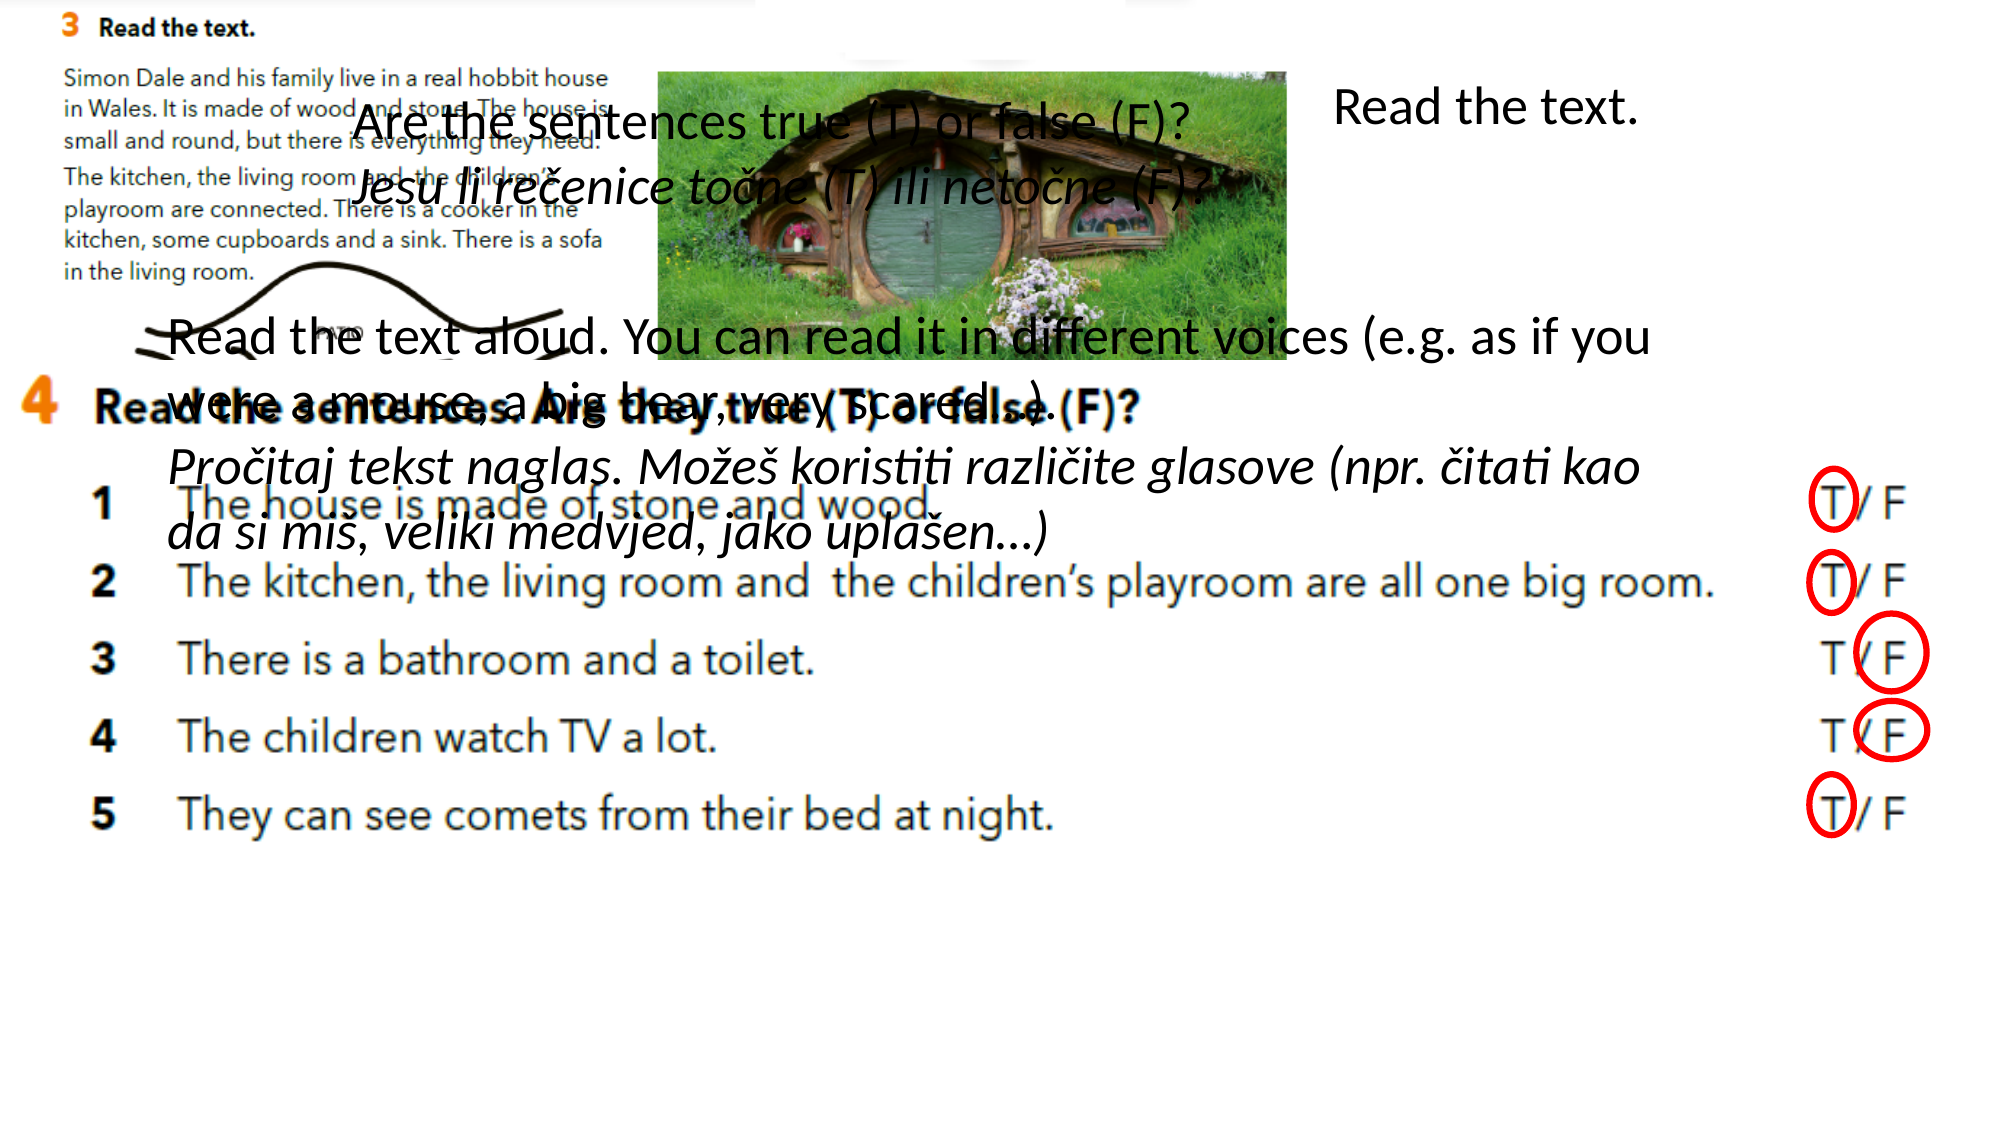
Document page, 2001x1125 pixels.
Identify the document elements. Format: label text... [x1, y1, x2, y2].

text_box Read the text aloud. You can read it in different voices (e.g. as if you were a mouse, a big bear, very scared…). Pročitaj tekst naglas. Možeš koristiti različite glasove (npr. čitati kao da si miš, veliki medvjed, jako uplašen…) [1319, 293, 1725, 360]
text_box Are the sentences true (T) or false (F)? Jesu li rečenice točne (T) ili netočne (F)? [1319, 77, 1606, 223]
picture [0, 0, 1944, 866]
text_box Read the text. [1319, 63, 2000, 143]
